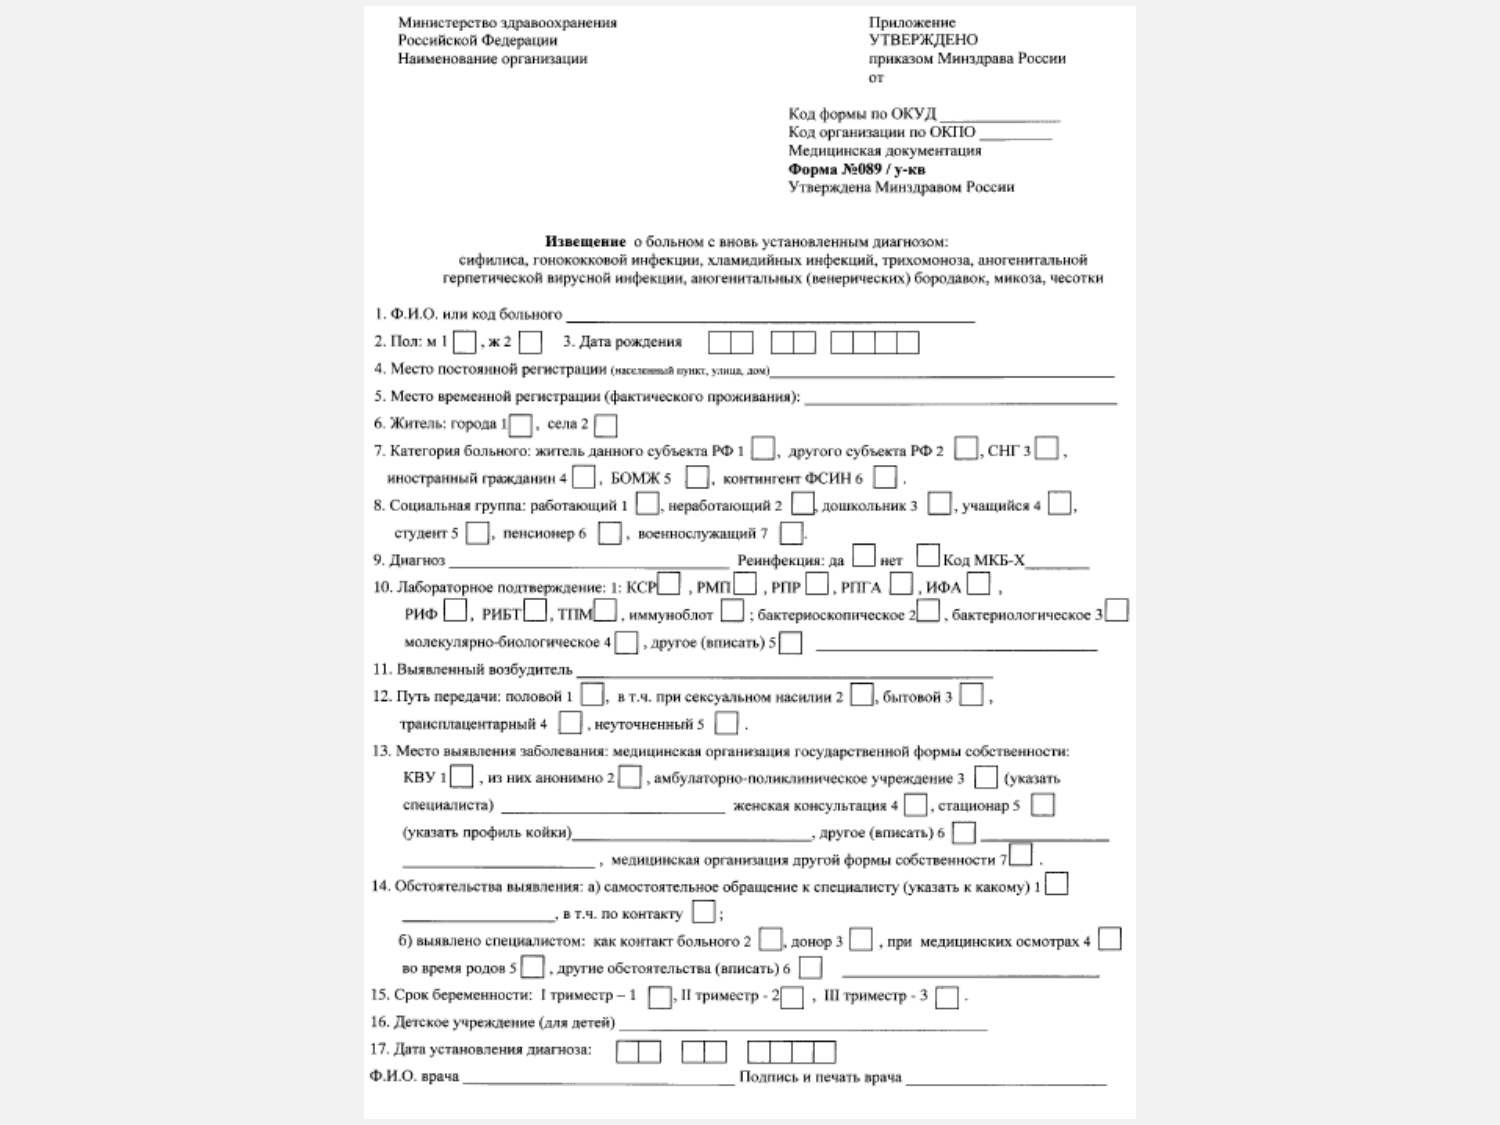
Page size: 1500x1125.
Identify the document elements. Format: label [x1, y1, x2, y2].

picture [364, 6, 1136, 1119]
